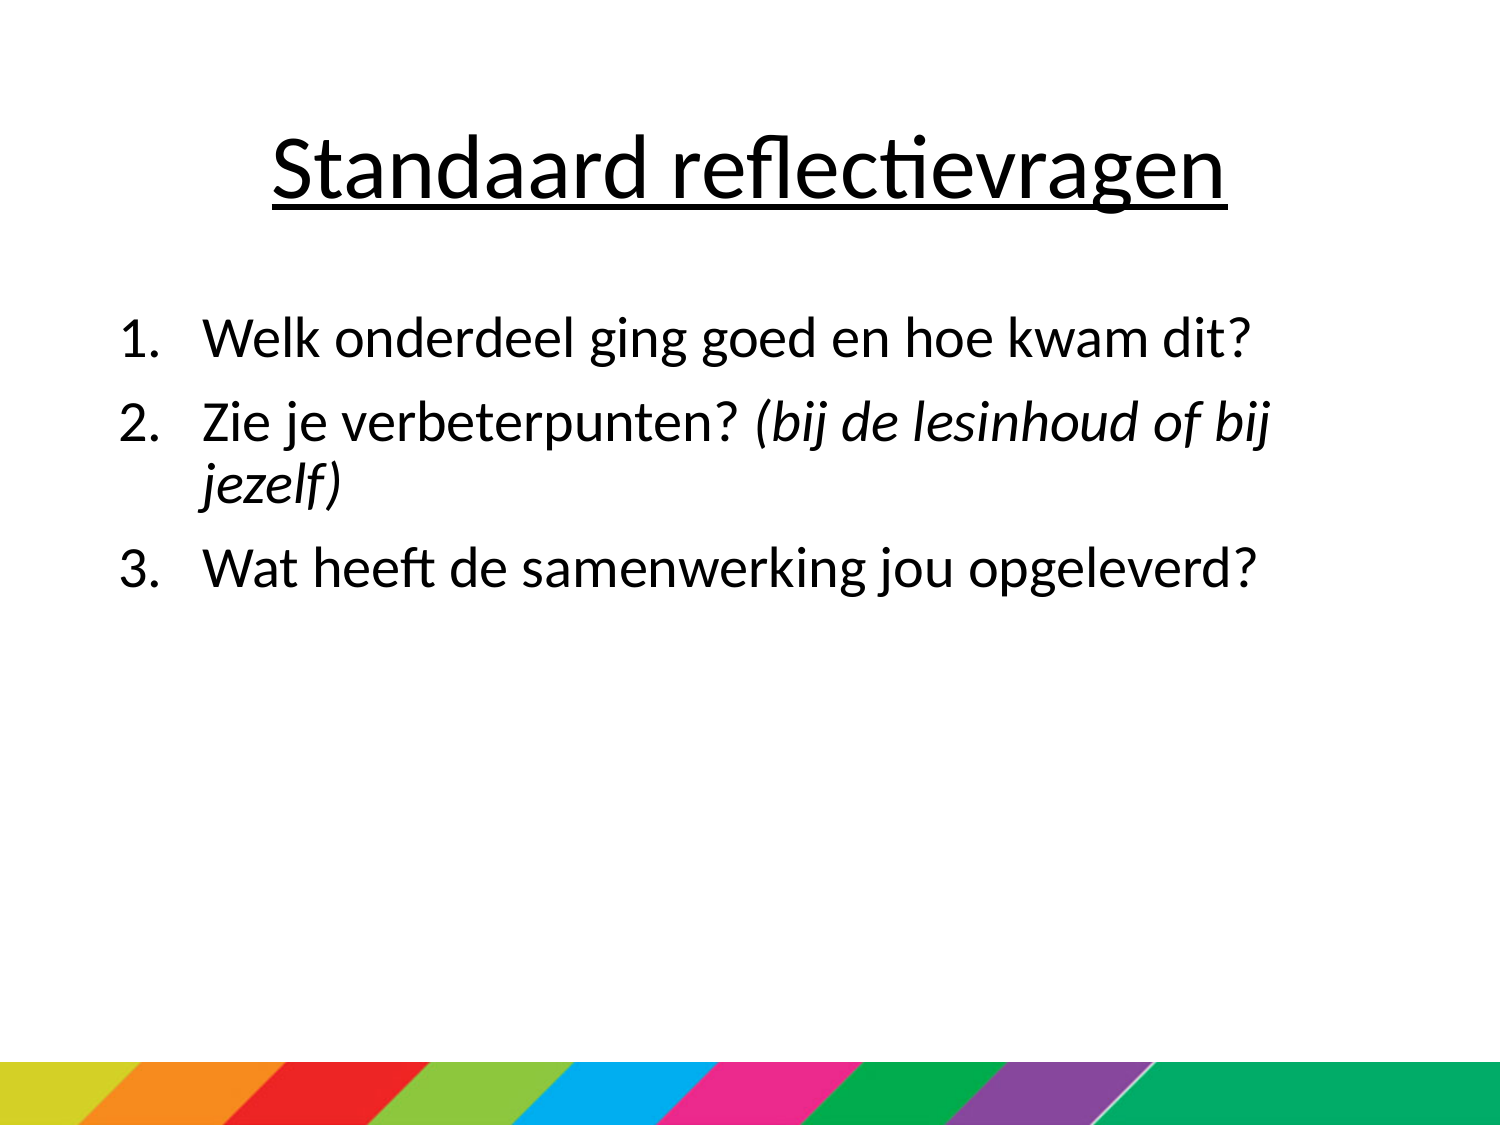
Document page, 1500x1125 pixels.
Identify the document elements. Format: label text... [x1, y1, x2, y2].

title Standaard reflectievragen [103, 59, 1397, 278]
picture [0, 1062, 574, 1125]
list Welk onderdeel ging goed en hoe kwam dit? Zie je verbeterpunten? (bij de lesinhoud of bij jezelf) Wat heeft de samenwerking jou opgeleverd? [103, 299, 1397, 1014]
picture [656, 1062, 1500, 1125]
